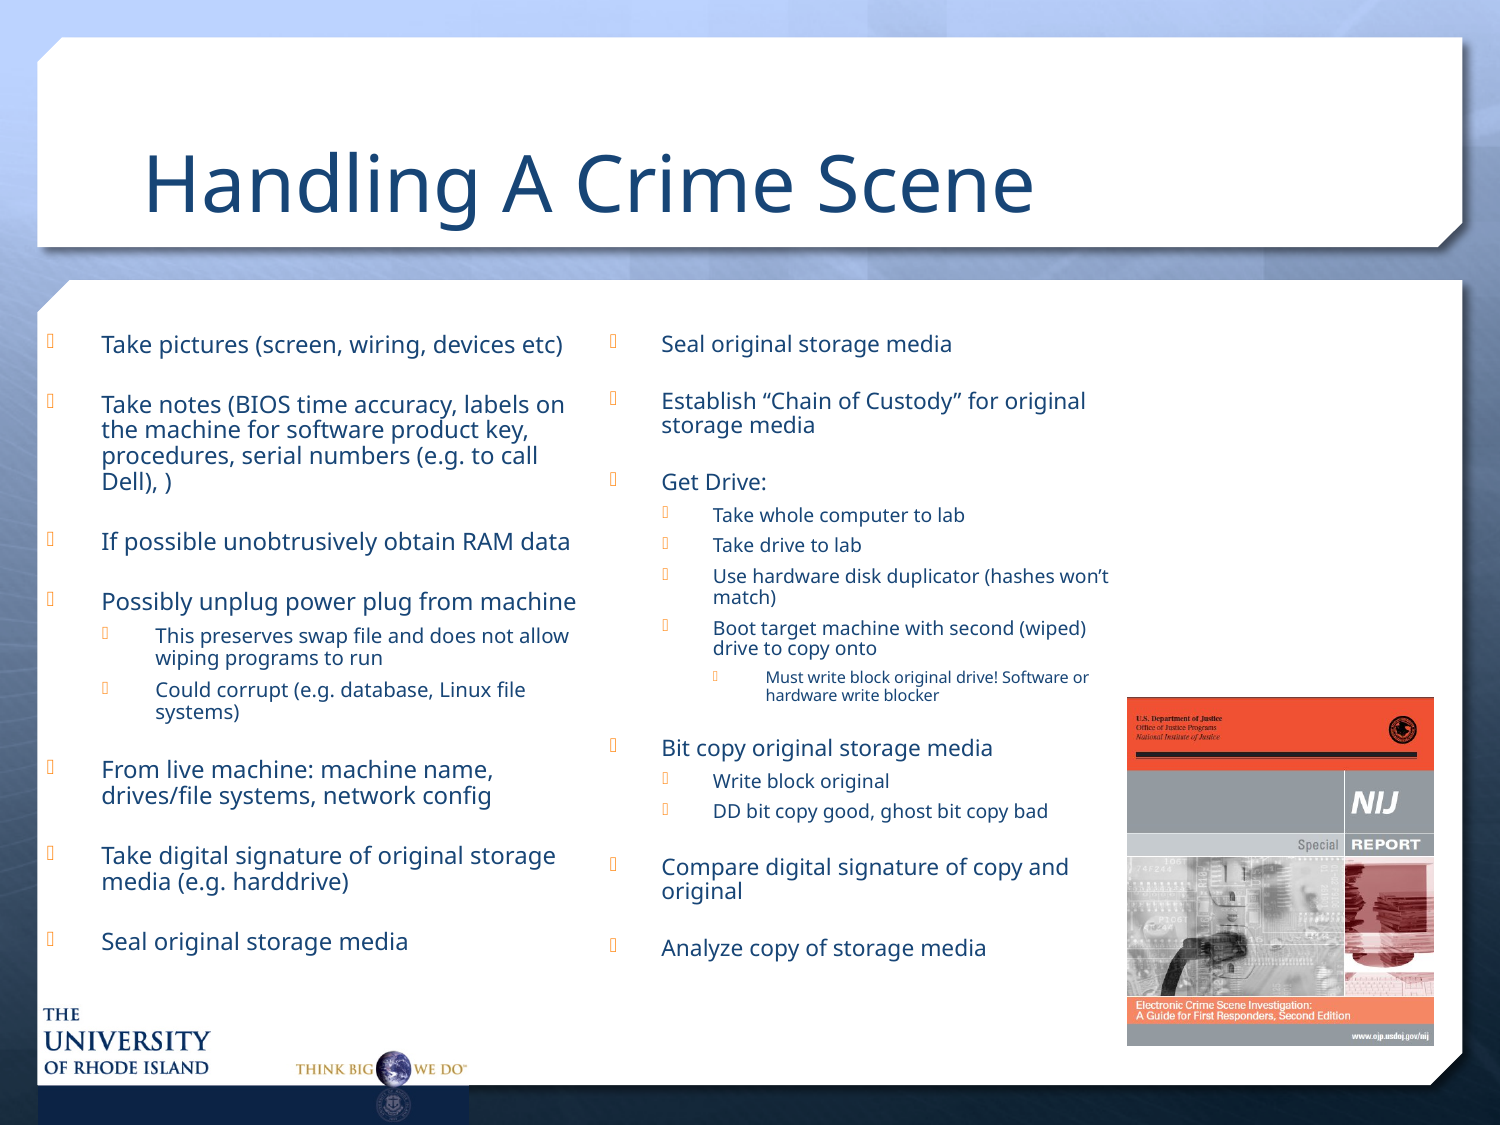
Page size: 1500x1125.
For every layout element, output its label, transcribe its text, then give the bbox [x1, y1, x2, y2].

list Take pictures (screen, wiring, devices etc) Take notes (BIOS time accuracy, labels on the machine for software product key, procedures, serial numbers (e.g. to call Dell), ) If possible unobtrusively obtain RAM data Possibly unplug power plug from machine This preserves swap file and does not allow wiping programs to run Could corrupt (e.g. database, Linux file systems) From live machine: machine name, drives/file systems, network config Take digital signature of original storage media (e.g. harddrive) Seal original storage media [31, 324, 594, 978]
list Seal original storage media Establish “Chain of Custody” for original storage media Get Drive: Take whole computer to lab Take drive to lab Use hardware disk duplicator (hashes won’t match) Boot target machine with second (wiped) drive to copy onto Must write block original drive! Software or hardware write blocker Bit copy original storage media Write block original DD bit copy good, ghost bit copy bad Compare digital signature of copy and original Analyze copy of storage media [594, 324, 1145, 978]
picture [1126, 697, 1434, 1047]
picture [37, 1004, 469, 1125]
title Handling A Crime Scene [127, 48, 1372, 236]
